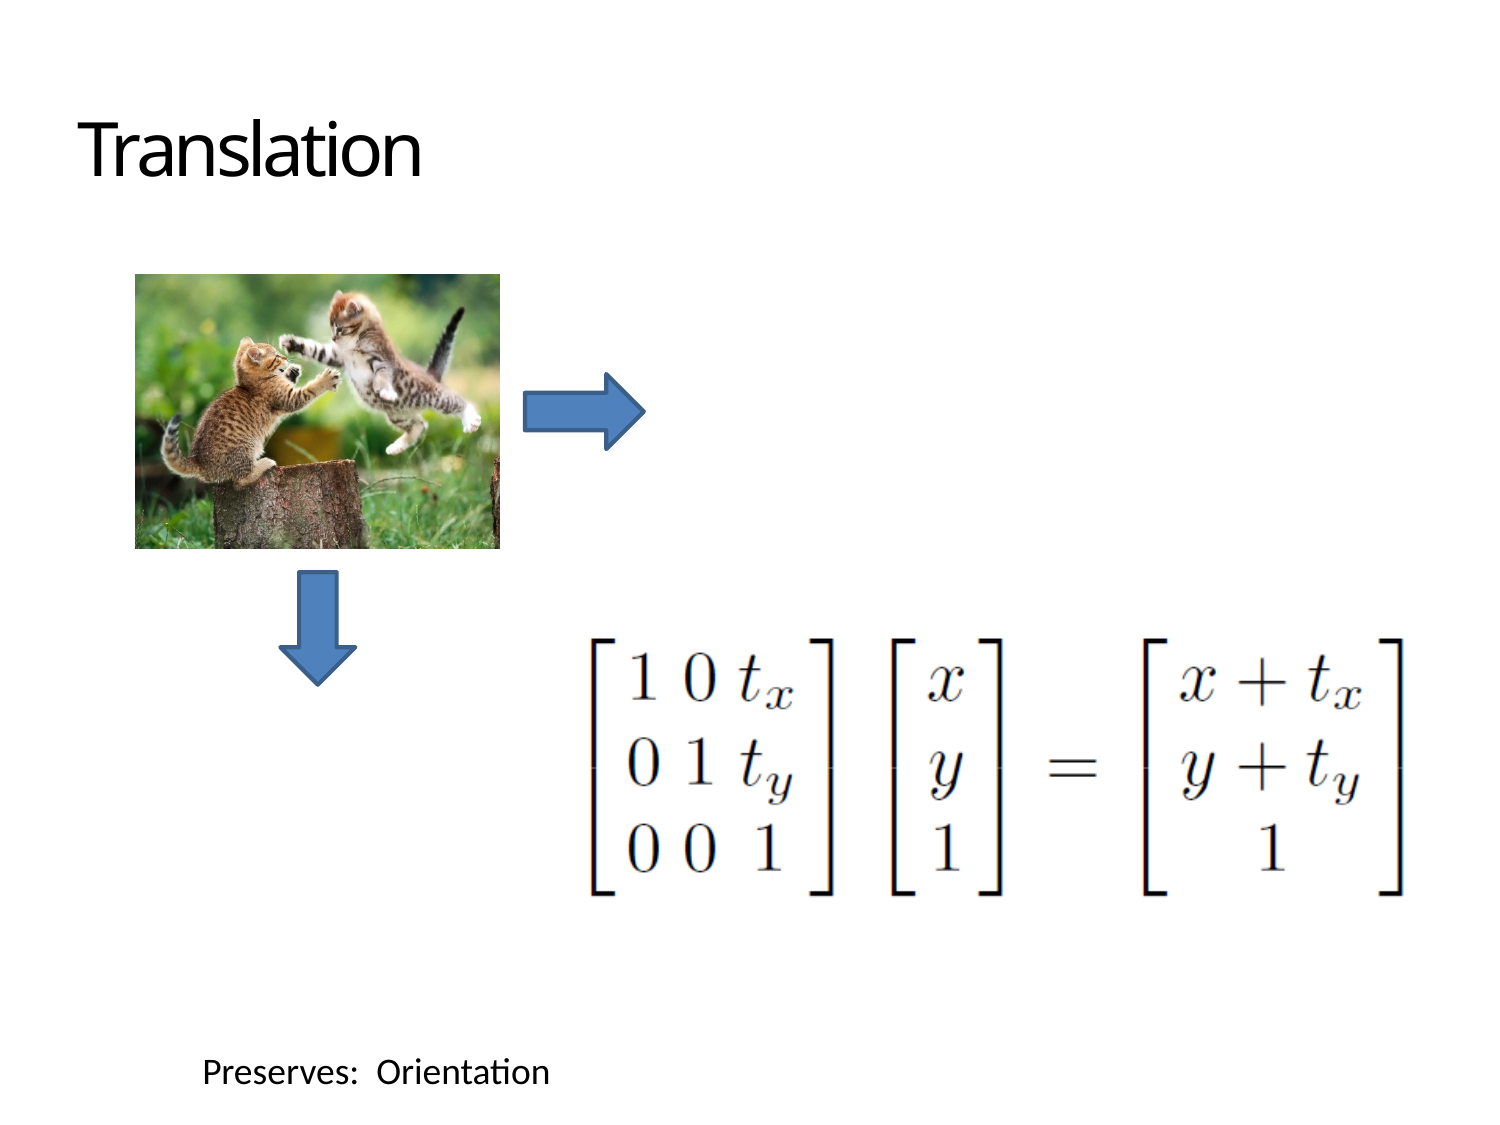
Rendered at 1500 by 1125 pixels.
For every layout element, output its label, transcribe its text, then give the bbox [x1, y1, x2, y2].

text_box [522, 372, 646, 451]
text_box [278, 570, 358, 687]
text_box Translation [62, 93, 1425, 199]
picture [135, 274, 501, 549]
picture [584, 631, 1413, 904]
text_box Preserves: Orientation [187, 1039, 813, 1100]
